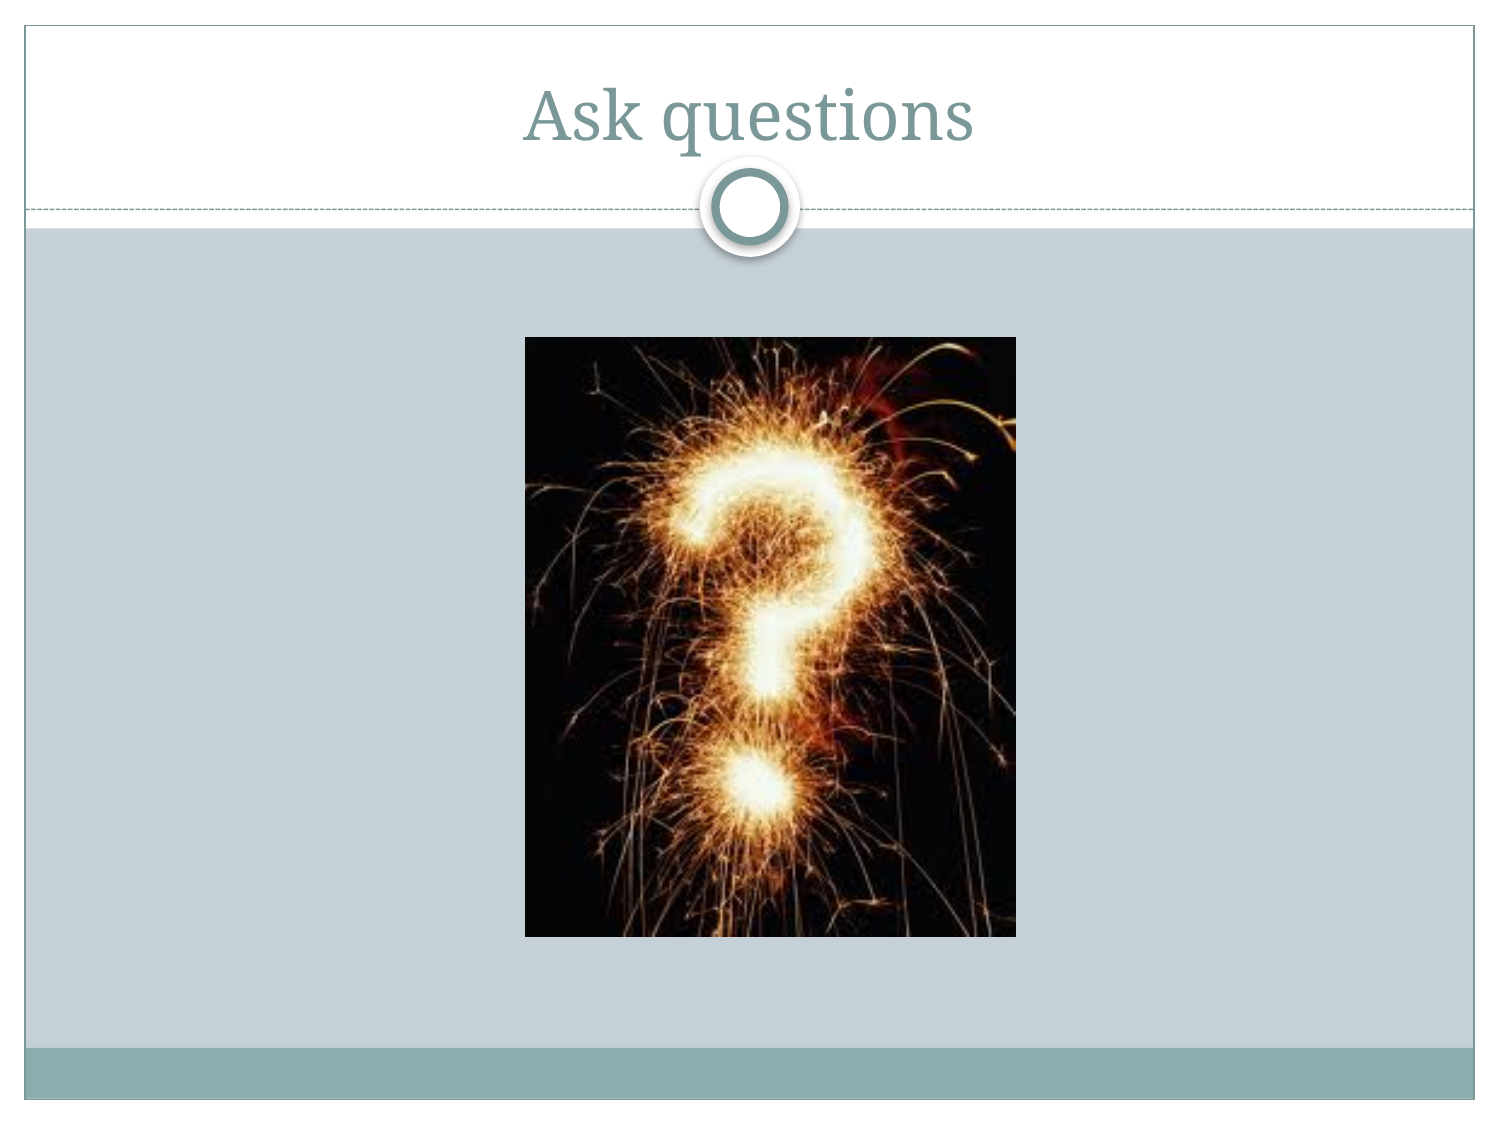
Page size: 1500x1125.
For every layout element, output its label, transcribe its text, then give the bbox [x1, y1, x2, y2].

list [524, 337, 1016, 937]
title Ask questions [49, 37, 1450, 162]
